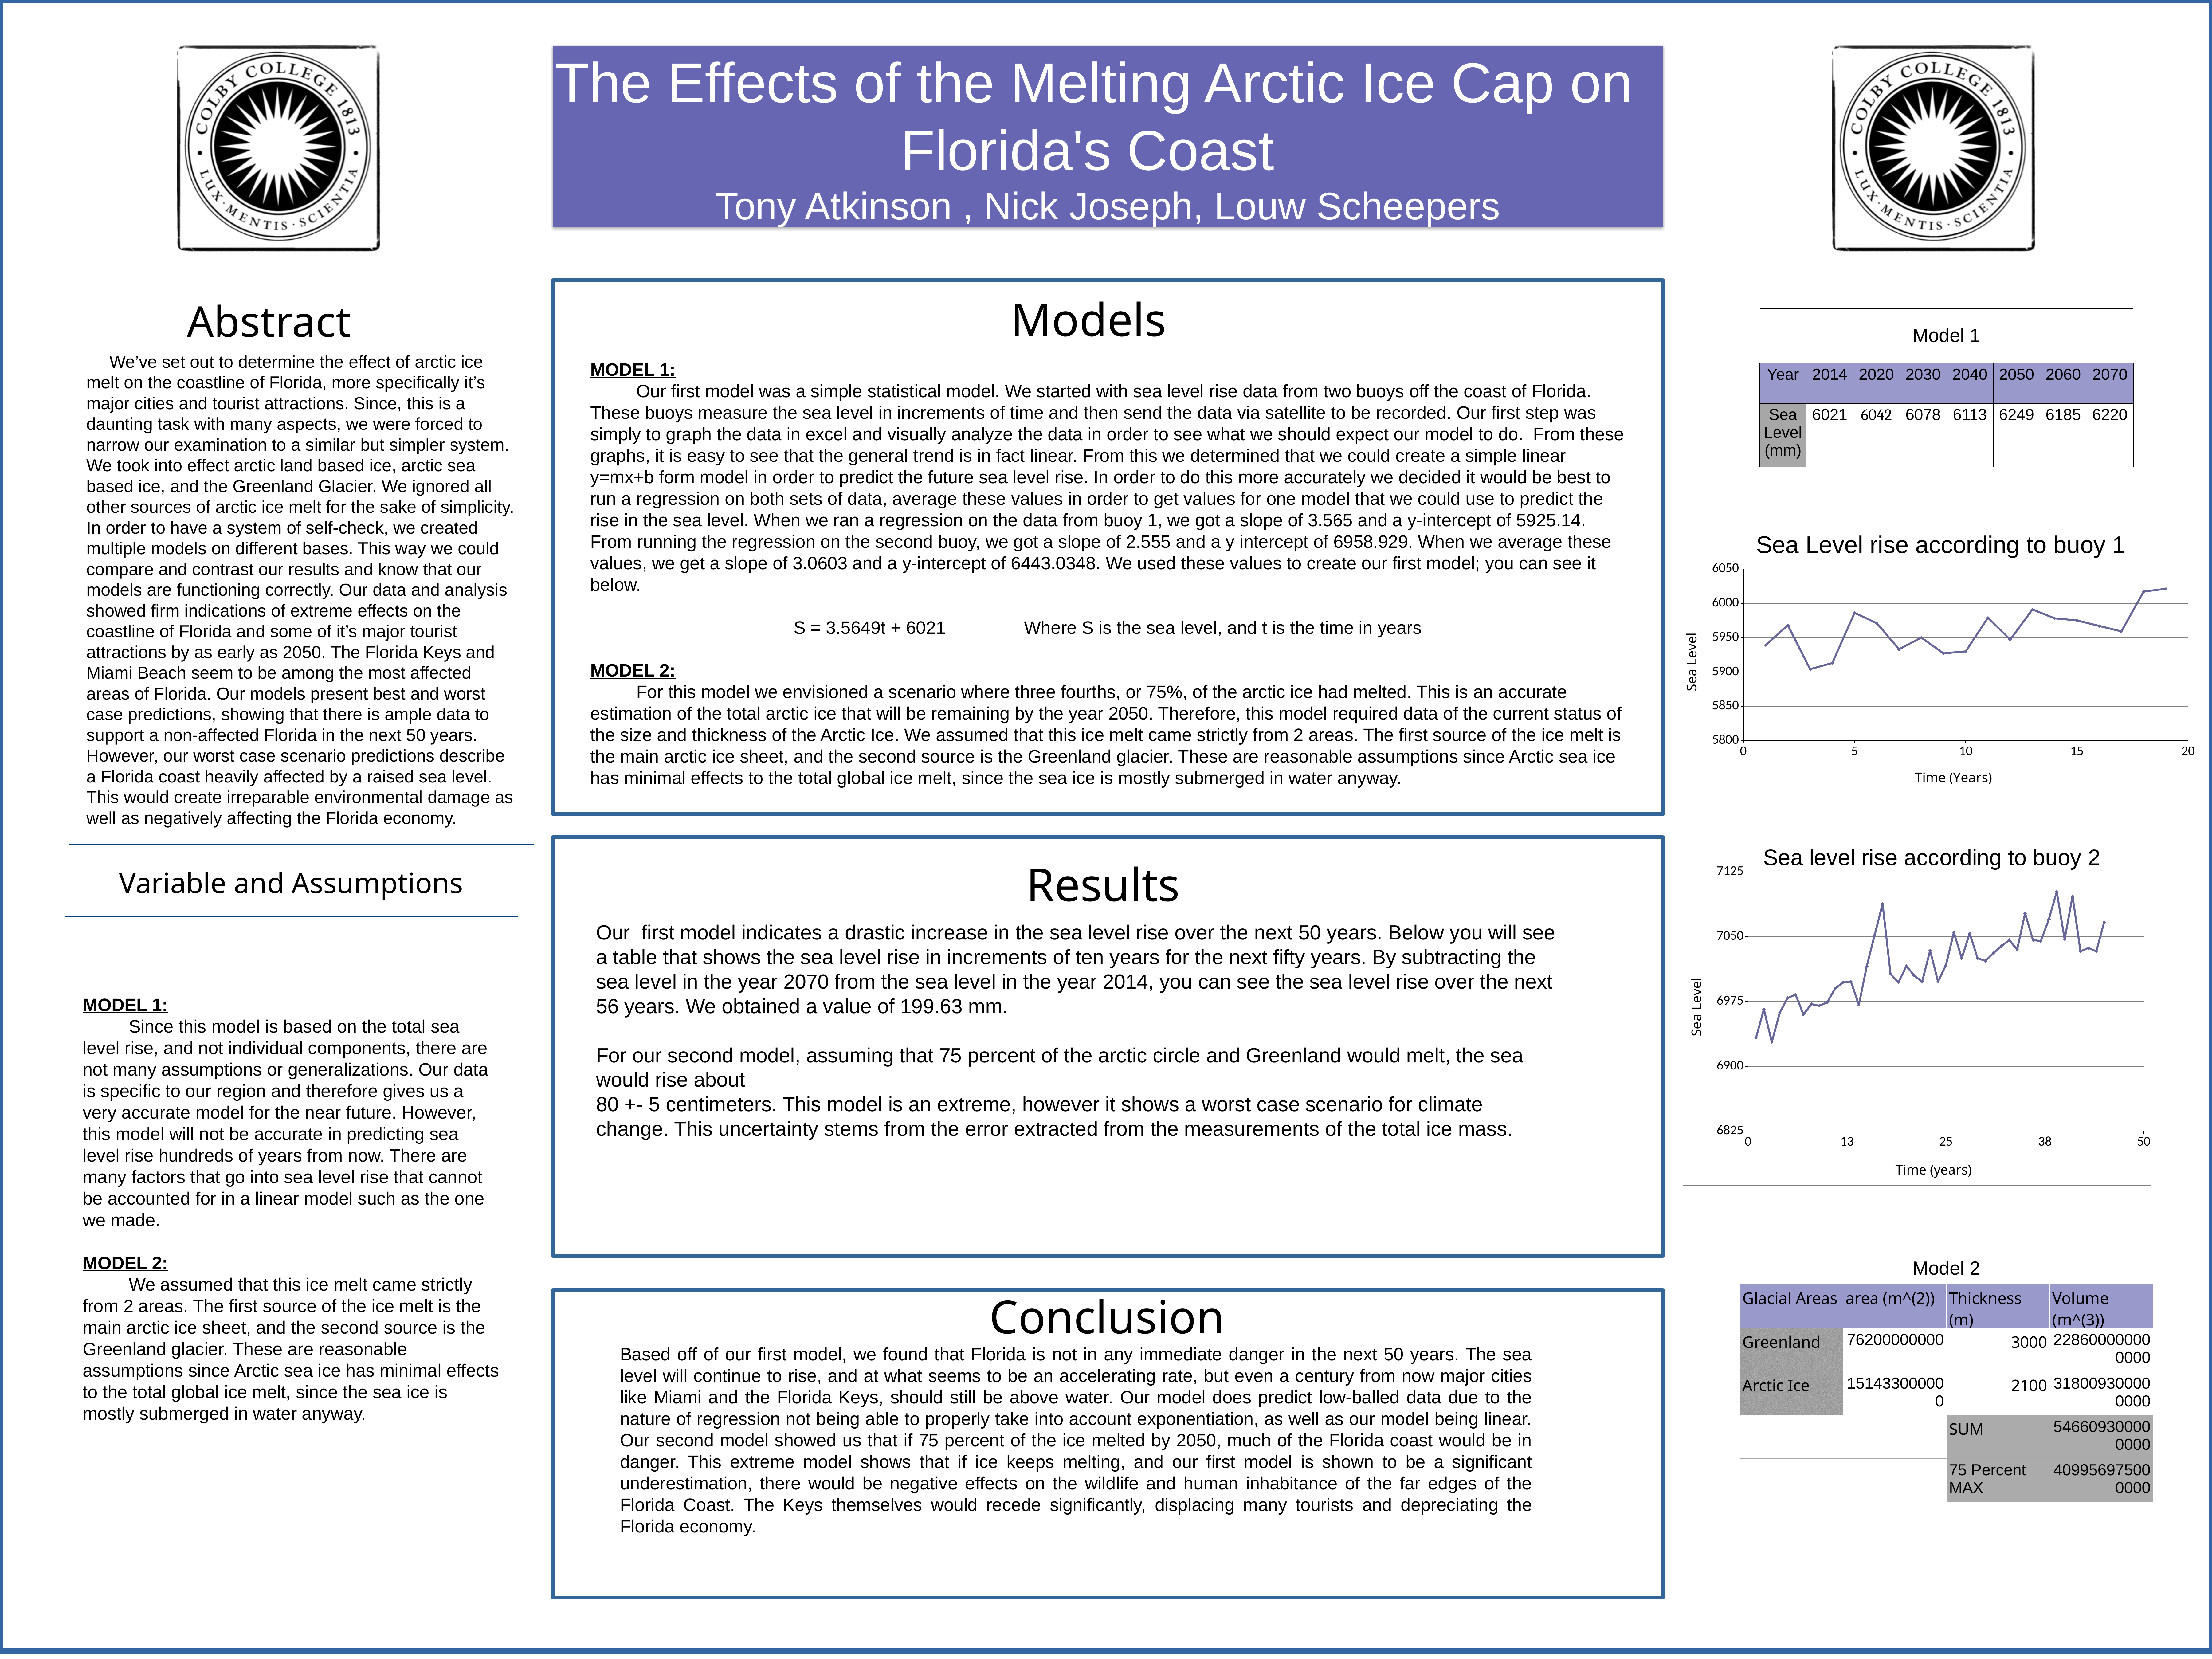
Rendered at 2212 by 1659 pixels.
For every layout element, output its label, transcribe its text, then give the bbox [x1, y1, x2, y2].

table_cell 6185 [2040, 404, 2087, 467]
table_cell [1740, 1415, 1843, 1458]
text_box [65, 916, 518, 1537]
table_cell Thickness (m) [1947, 1284, 2049, 1328]
table_cell 2050 [1994, 363, 2040, 403]
text_box Models [1008, 288, 1198, 348]
table_cell 76200000000 [1843, 1328, 1947, 1372]
text_box Variable and Assumptions [116, 862, 467, 902]
table_cell [1843, 1415, 1947, 1458]
table_header Model 1 [1760, 309, 2133, 363]
table_cell 6220 [2087, 404, 2133, 467]
table_cell 2100 [1947, 1372, 2050, 1415]
text_box MODEL 1: Our first model was a simple statistical model. We started with sea level rise data from two buoys off the coast of Florida. These buoys measure the sea level in increments of time and then send the data via satellite to be recorded. Our first step was simply to graph the data in excel and visually analyze the data in order to see what we should expect our model to do. From these graphs, it is easy to see that the general trend is in fact linear. From this we determined that we could create a simple linear y=mx+b form model in order to predict the future sea level rise. In order to do this more accurately we decided it would be best to run a regression on both sets of data, average these values in order to get values for one model that we could use to predict the rise in the sea level. When we ran a regression on the data from buoy 1, we got a slope of 3.565 and a y-intercept of 5925.14. From running the regression on the second buoy, we got a slope of 2.555 and a y intercept of 6958.929. When we average these values, we get a slope of 3.0603 and a y-intercept of 6443.0348. We used these values to create our first model; you can see it below. S = 3.5649t + 6021 Where S is the sea level, and t is the time in years MODEL 2: For this model we envisioned a scenario where three fourths, or 75%, of the arctic ice had melted. This is an accurate estimation of the total arctic ice that will be remaining by the year 2050. Therefore, this model required data of the current status of the size and thickness of the Arctic Ice. We assumed that this ice melt came strictly from 2 areas. The first source of the ice melt is the main arctic ice sheet, and the second source is the Greenland glacier. These are reasonable assumptions since Arctic sea ice has minimal effects to the total global ice melt, since the sea ice is mostly submerged in water anyway. [587, 355, 1628, 828]
text_box Based off of our first model, we found that Florida is not in any immediate danger in the next 50 years. The sea level will continue to rise, and at what seems to be an accelerating rate, but even a century from now major cities like Miami and the Florida Keys, should still be above water. Our model does predict low-balled data due to the nature of regression not being able to properly take into account exponentiation, as well as our model being linear. Our second model showed us that if 75 percent of the ice melted by 2050, much of the Florida coast would be in danger. This extreme model shows that if ice keeps melting, and our first model is shown to be a significant underestimation, there would be negative effects on the wildlife and human inhabitance of the far edges of the Florida Coast. The Keys themselves would recede significantly, displacing many tourists and depreciating the Florida economy. [618, 1340, 1536, 1539]
table_cell area (m^(2)) [1843, 1284, 1946, 1328]
table_cell 75 Percent MAX [1947, 1459, 2050, 1502]
picture [1832, 45, 2035, 254]
table_cell 409956975000000 [2050, 1459, 2153, 1502]
table_header Model 2 [1740, 1253, 2153, 1284]
text_box [553, 280, 1663, 814]
text_box Results [1023, 852, 1184, 914]
table_cell SUM [1947, 1415, 2050, 1458]
table_cell 6078 [1900, 404, 1947, 467]
table_cell 2040 [1947, 363, 1993, 403]
table_cell 6042 [1853, 404, 1900, 467]
text_box [69, 280, 534, 845]
table_cell 2020 [1853, 363, 1900, 403]
table_cell 2060 [2040, 363, 2087, 403]
table_cell Glacial Areas [1740, 1284, 1843, 1328]
table_cell 151433000000 [1843, 1372, 1947, 1415]
table_cell 2030 [1900, 363, 1947, 403]
text_box [553, 1290, 1663, 1598]
table_cell Greenland [1740, 1328, 1843, 1372]
table_cell [1740, 1459, 1843, 1502]
text_box MODEL 1: Since this model is based on the total sea level rise, and not individual components, there are not many assumptions or generalizations. Our data is specific to our region and therefore gives us a very accurate model for the near future. However, this model will not be accurate in predicting sea level rise hundreds of years from now. There are many factors that go into sea level rise that cannot be accounted for in a linear model such as the one we made. MODEL 2: We assumed that this ice melt came strictly from 2 areas. The first source of the ice melt is the main arctic ice sheet, and the second source is the Greenland glacier. These are reasonable assumptions since Arctic sea ice has minimal effects to the total global ice melt, since the sea ice is mostly submerged in water anyway. [80, 916, 502, 1500]
table_cell 6249 [1994, 404, 2040, 467]
table_cell Volume (m^(3)) [2050, 1284, 2153, 1328]
text_box Our first model indicates a drastic increase in the sea level rise over the next 50 years. Below you will see a table that shows the sea level rise in increments of ten years for the next fifty years. By subtracting the sea level in the year 2070 from the sea level in the year 2014, you can see the sea level rise over the next 56 years. We obtained a value of 199.63 mm. For our second model, assuming that 75 percent of the arctic circle and Greenland would melt, the sea would rise about 80 +- 5 centimeters. This model is an extreme, however it shows a worst case scenario for climate change. This uncertainty stems from the error extracted from the measurements of the total ice mass. [593, 916, 1561, 1143]
text_box [553, 837, 1663, 1256]
table_cell 6113 [1947, 404, 1993, 467]
table_cell 3000 [1947, 1328, 2050, 1372]
table_cell Year [1760, 363, 1806, 403]
text_box [0, 0, 2212, 1651]
text_box The Effects of the Melting Arctic Ice Cap on Florida's Coast Tony Atkinson , Nick Joseph, Louw Scheepers [553, 46, 1663, 227]
chart [1678, 523, 2195, 794]
table_cell Sea Level (mm) [1760, 404, 1806, 467]
table_cell 2014 [1806, 363, 1853, 403]
text_box Conclusion [986, 1285, 1228, 1340]
table_cell [1843, 1459, 1947, 1502]
table_cell 6021 [1806, 404, 1853, 467]
picture [176, 45, 380, 254]
chart [1682, 826, 2151, 1186]
table_cell 228600000000000 [2050, 1328, 2153, 1372]
table_cell 546609300000000 [2050, 1415, 2153, 1458]
table_cell 2070 [2087, 363, 2133, 403]
table_cell 318009300000000 [2050, 1372, 2153, 1415]
table_cell Arctic Ice [1740, 1372, 1843, 1415]
